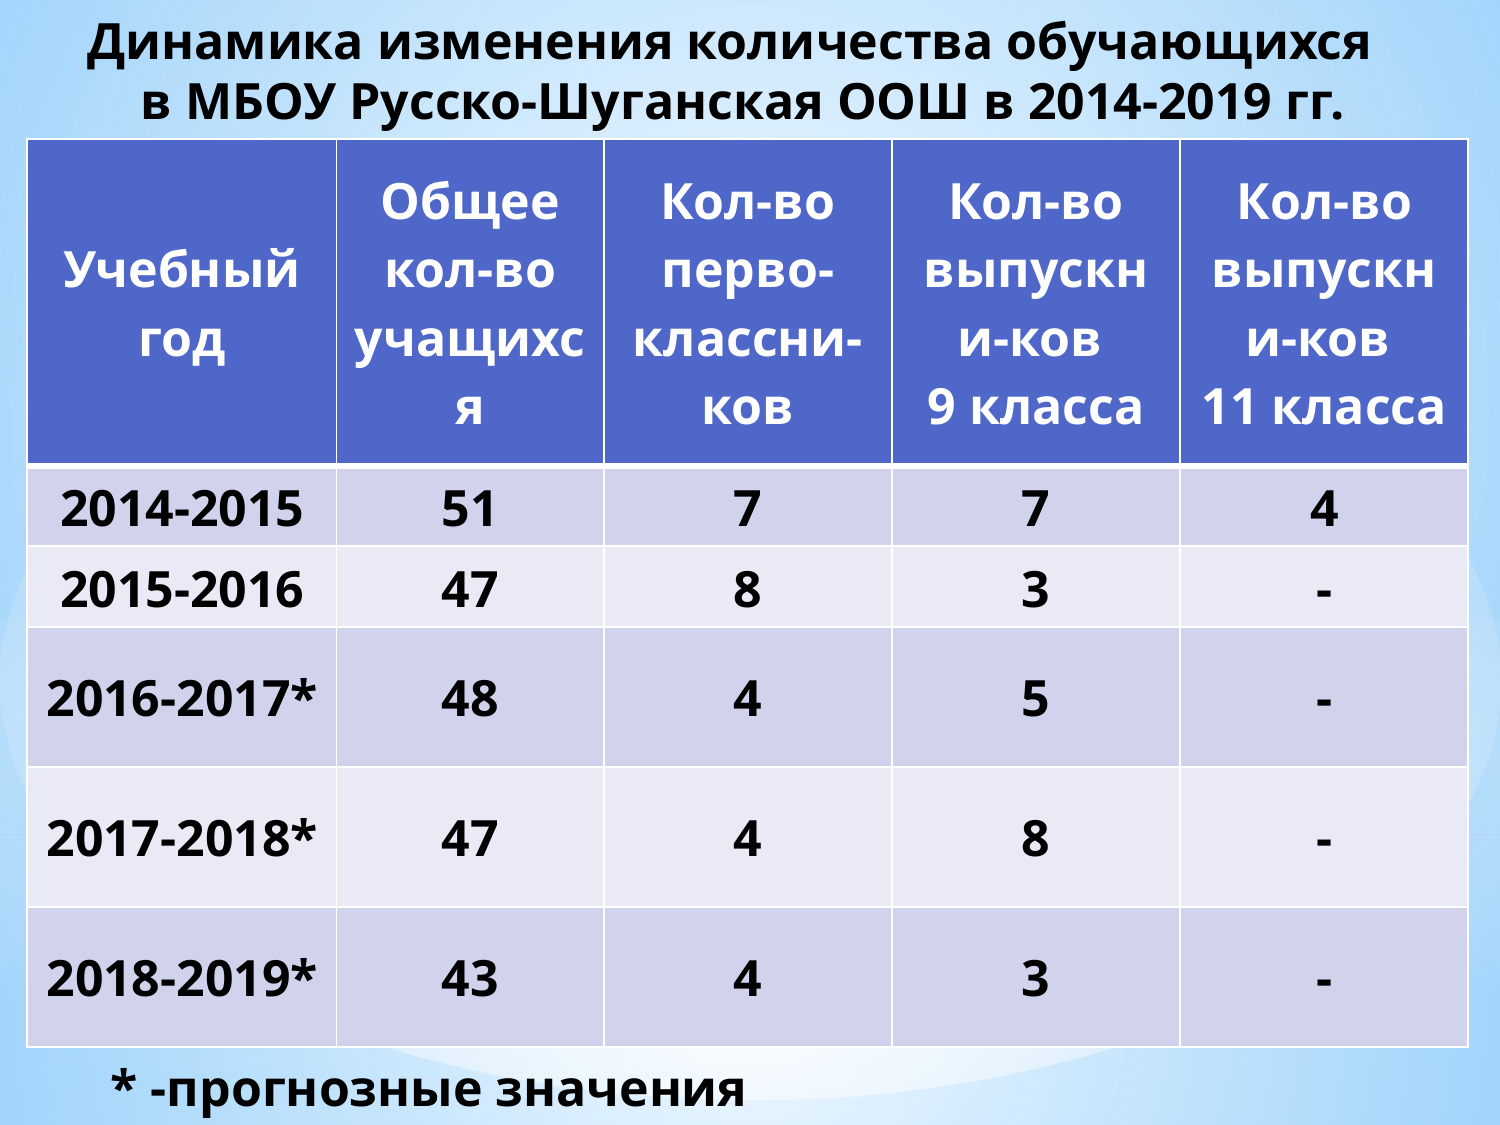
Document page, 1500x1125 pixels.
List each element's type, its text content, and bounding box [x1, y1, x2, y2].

table_header Кол-во перво-классни-ков [605, 140, 891, 463]
table_cell 2016-2017* [28, 628, 336, 766]
table_cell 7 [605, 469, 891, 545]
table_cell 47 [337, 547, 603, 626]
table_cell - [1181, 768, 1467, 906]
table_cell 4 [605, 908, 891, 1046]
table_header Учебный год [28, 140, 336, 463]
table_cell - [1181, 547, 1467, 626]
table_cell 8 [605, 547, 891, 626]
table_cell 8 [893, 768, 1179, 906]
table_cell 3 [893, 547, 1179, 626]
table_header Общее кол-во учащихся [337, 140, 603, 463]
table_cell 7 [893, 469, 1179, 545]
table_cell 4 [1181, 469, 1467, 545]
table_header Кол-во выпускни-ков 9 класса [893, 140, 1179, 463]
table_cell 3 [893, 908, 1179, 1046]
table_cell 2015-2016 [28, 547, 336, 626]
table_cell 2014-2015 [28, 469, 336, 545]
text_box Динамика изменения количества обучающихся в МБОУ Русско-Шуганская ООШ в 2014-2019 гг. [17, 2, 1469, 182]
table_cell 4 [605, 628, 891, 766]
table_cell 47 [337, 768, 603, 906]
text_box * -прогнозные значения [95, 1049, 763, 1124]
table_cell 51 [337, 469, 603, 545]
table_cell 5 [893, 628, 1179, 766]
table_cell 2017-2018* [28, 768, 336, 906]
table_cell 48 [337, 628, 603, 766]
table_cell 43 [337, 908, 603, 1046]
table_cell - [1181, 628, 1467, 766]
table_header Кол-во выпускни-ков 11 класса [1181, 140, 1467, 463]
table_cell - [1181, 908, 1467, 1046]
table_cell 2018-2019* [28, 908, 336, 1046]
table_cell 4 [605, 768, 891, 906]
